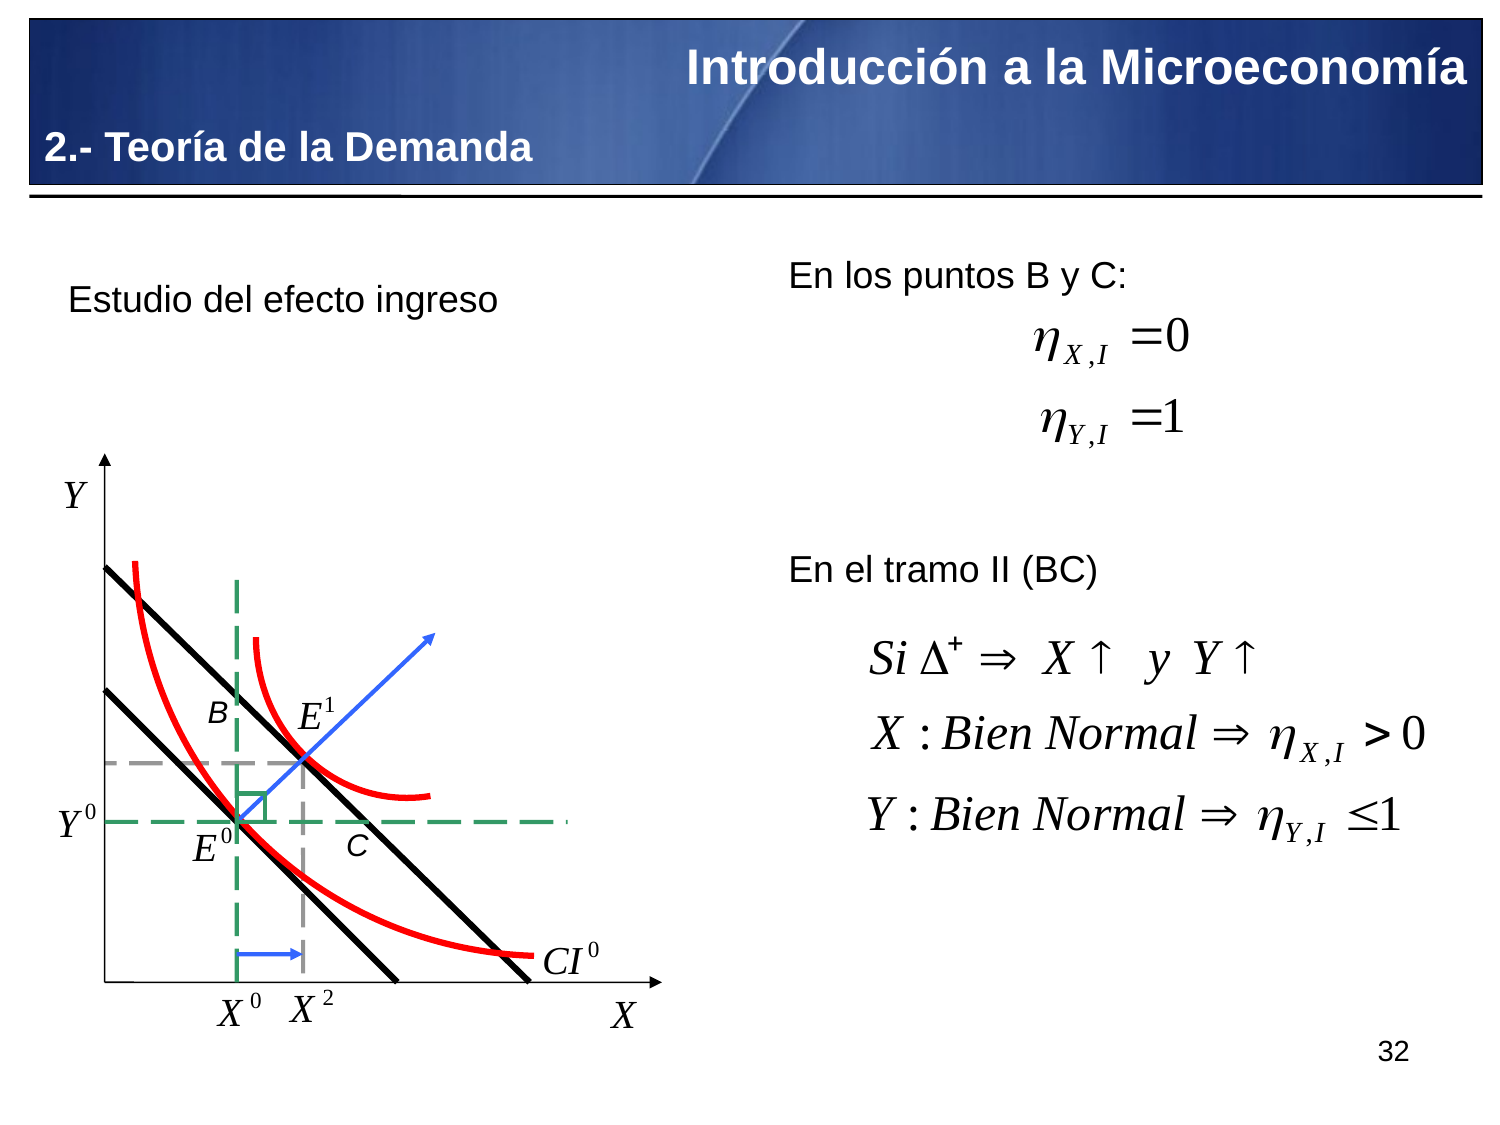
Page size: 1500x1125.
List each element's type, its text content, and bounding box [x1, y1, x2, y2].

text_box En el tramo II (BC) [773, 537, 1211, 598]
slide_number 32 [1074, 1024, 1426, 1103]
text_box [1028, 302, 1200, 461]
text_box En los puntos B y C: [773, 243, 1211, 304]
text_box [29, 19, 1483, 185]
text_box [860, 620, 1436, 858]
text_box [52, 453, 663, 1036]
text_box 2.- Teoría de la Demanda [29, 112, 585, 178]
text_box Estudio del efecto ingreso [53, 267, 609, 327]
text_box Introducción a la Microeconomía [608, 26, 1483, 102]
